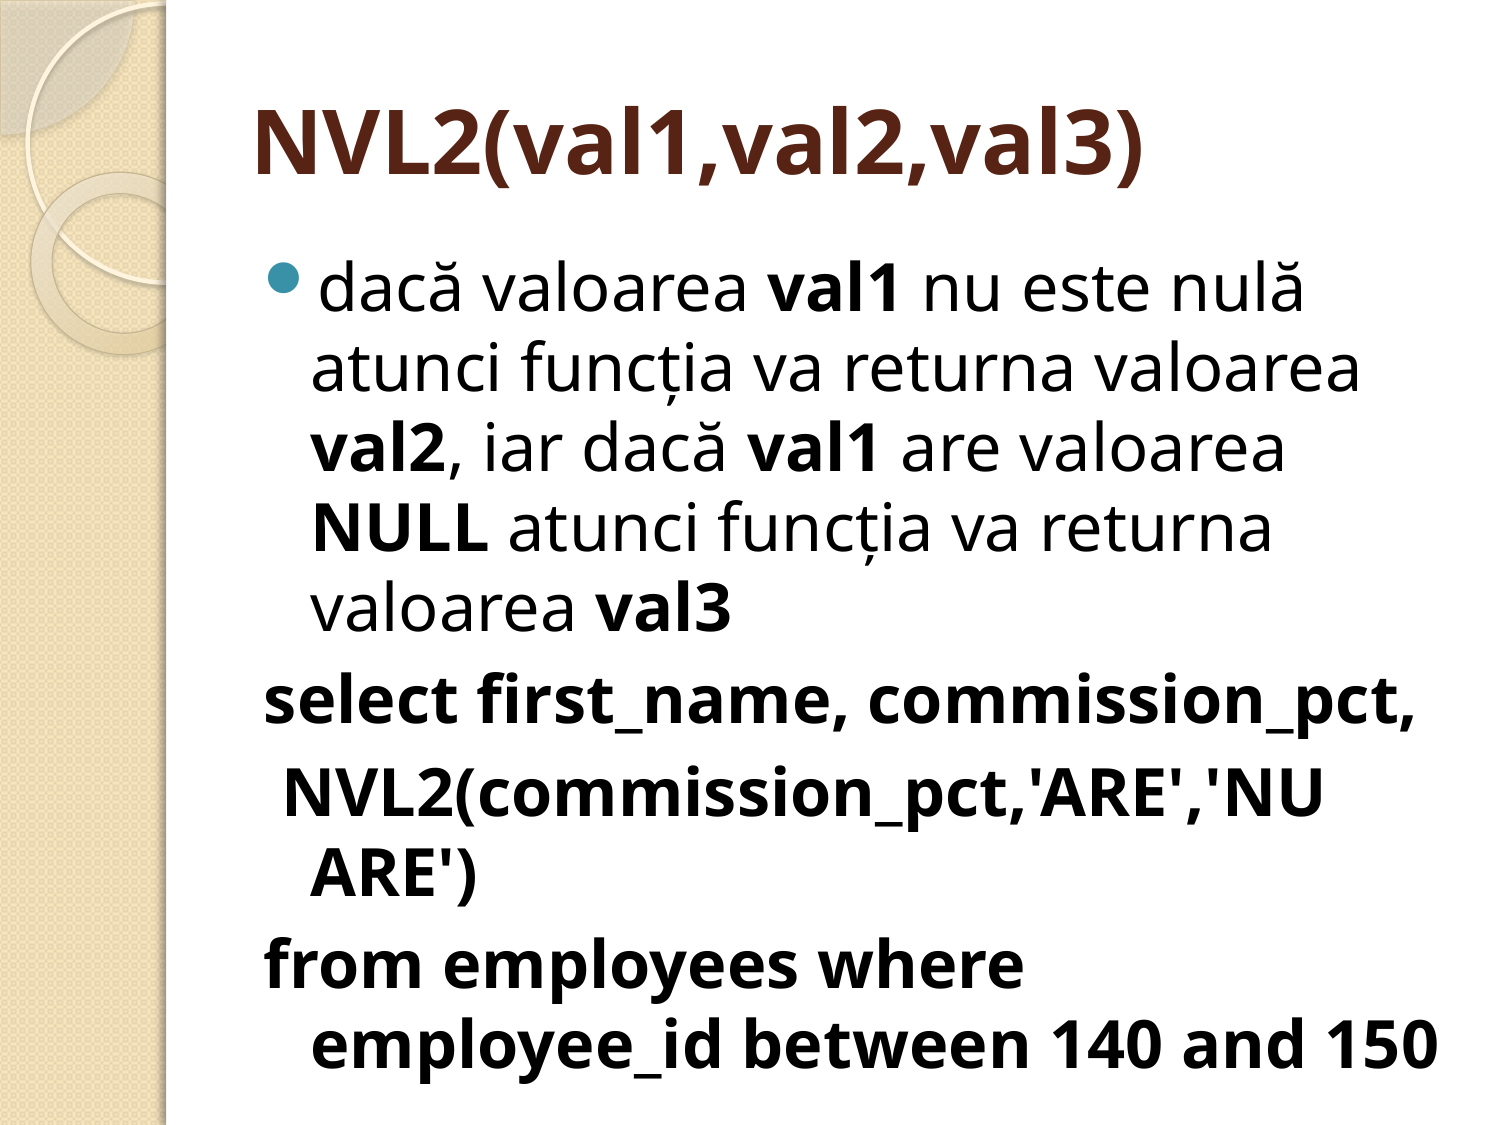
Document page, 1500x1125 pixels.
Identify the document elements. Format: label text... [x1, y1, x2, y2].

title NVL2(val1,val2,val3) [235, 45, 1466, 233]
list dacă valoarea val1 nu este nulă atunci funcţia va returna valoarea val2, iar dacă val1 are valoarea NULL atunci funcţia va returna valoarea val3 select first_name, commission_pct, NVL2(commission_pct,'ARE','NU ARE') from employees where employee_id between 140 and 150 [235, 237, 1466, 1025]
